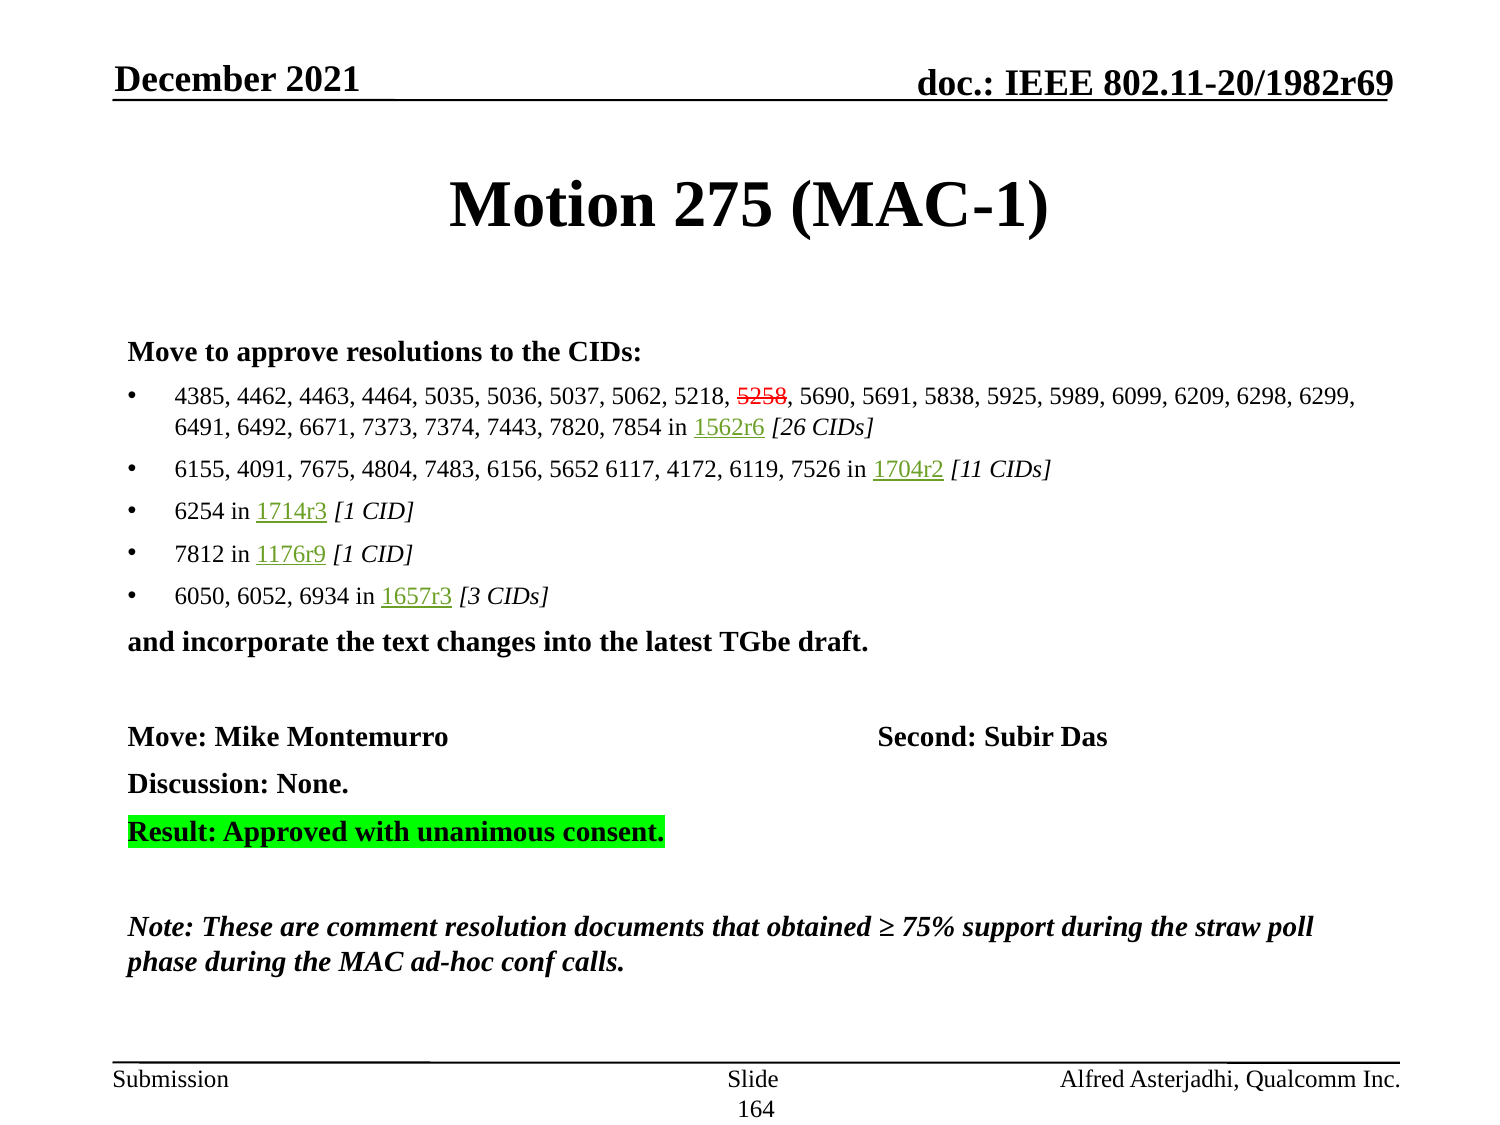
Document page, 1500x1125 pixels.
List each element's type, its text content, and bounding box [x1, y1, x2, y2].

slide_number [114, 54, 423, 100]
list Move to approve resolutions to the CIDs: 4385, 4462, 4463, 4464, 5035, 5036, 5037, 5062, 5218, 5258, 5690, 5691, 5838, 5925, 5989, 6099, 6209, 6298, 6299, 6491, 6492, 6671, 7373, 7374, 7443, 7820, 7854 in 1562r6 [26 CIDs] 6155, 4091, 7675, 4804, 7483, 6156, 5652 6117, 4172, 6119, 7526 in 1704r2 [11 CIDs] 6254 in 1714r3 [1 CID] 7812 in 1176r9 [1 CID] 6050, 6052, 6934 in 1657r3 [3 CIDs] and incorporate the text changes into the latest TGbe draft. Move: Mike Montemurro Second: Subir Das Discussion: None. Result: Approved with unanimous consent. Note: These are comment resolution documents that obtained ≥ 75% support during the straw poll phase during the MAC ad-hoc conf calls. [112, 324, 1388, 1063]
footer Alfred Asterjadhi, Qualcomm Inc. [878, 1061, 1402, 1093]
slide_number Slide 164 [712, 1061, 800, 1123]
title Motion 275 (MAC-1) [112, 112, 1388, 288]
